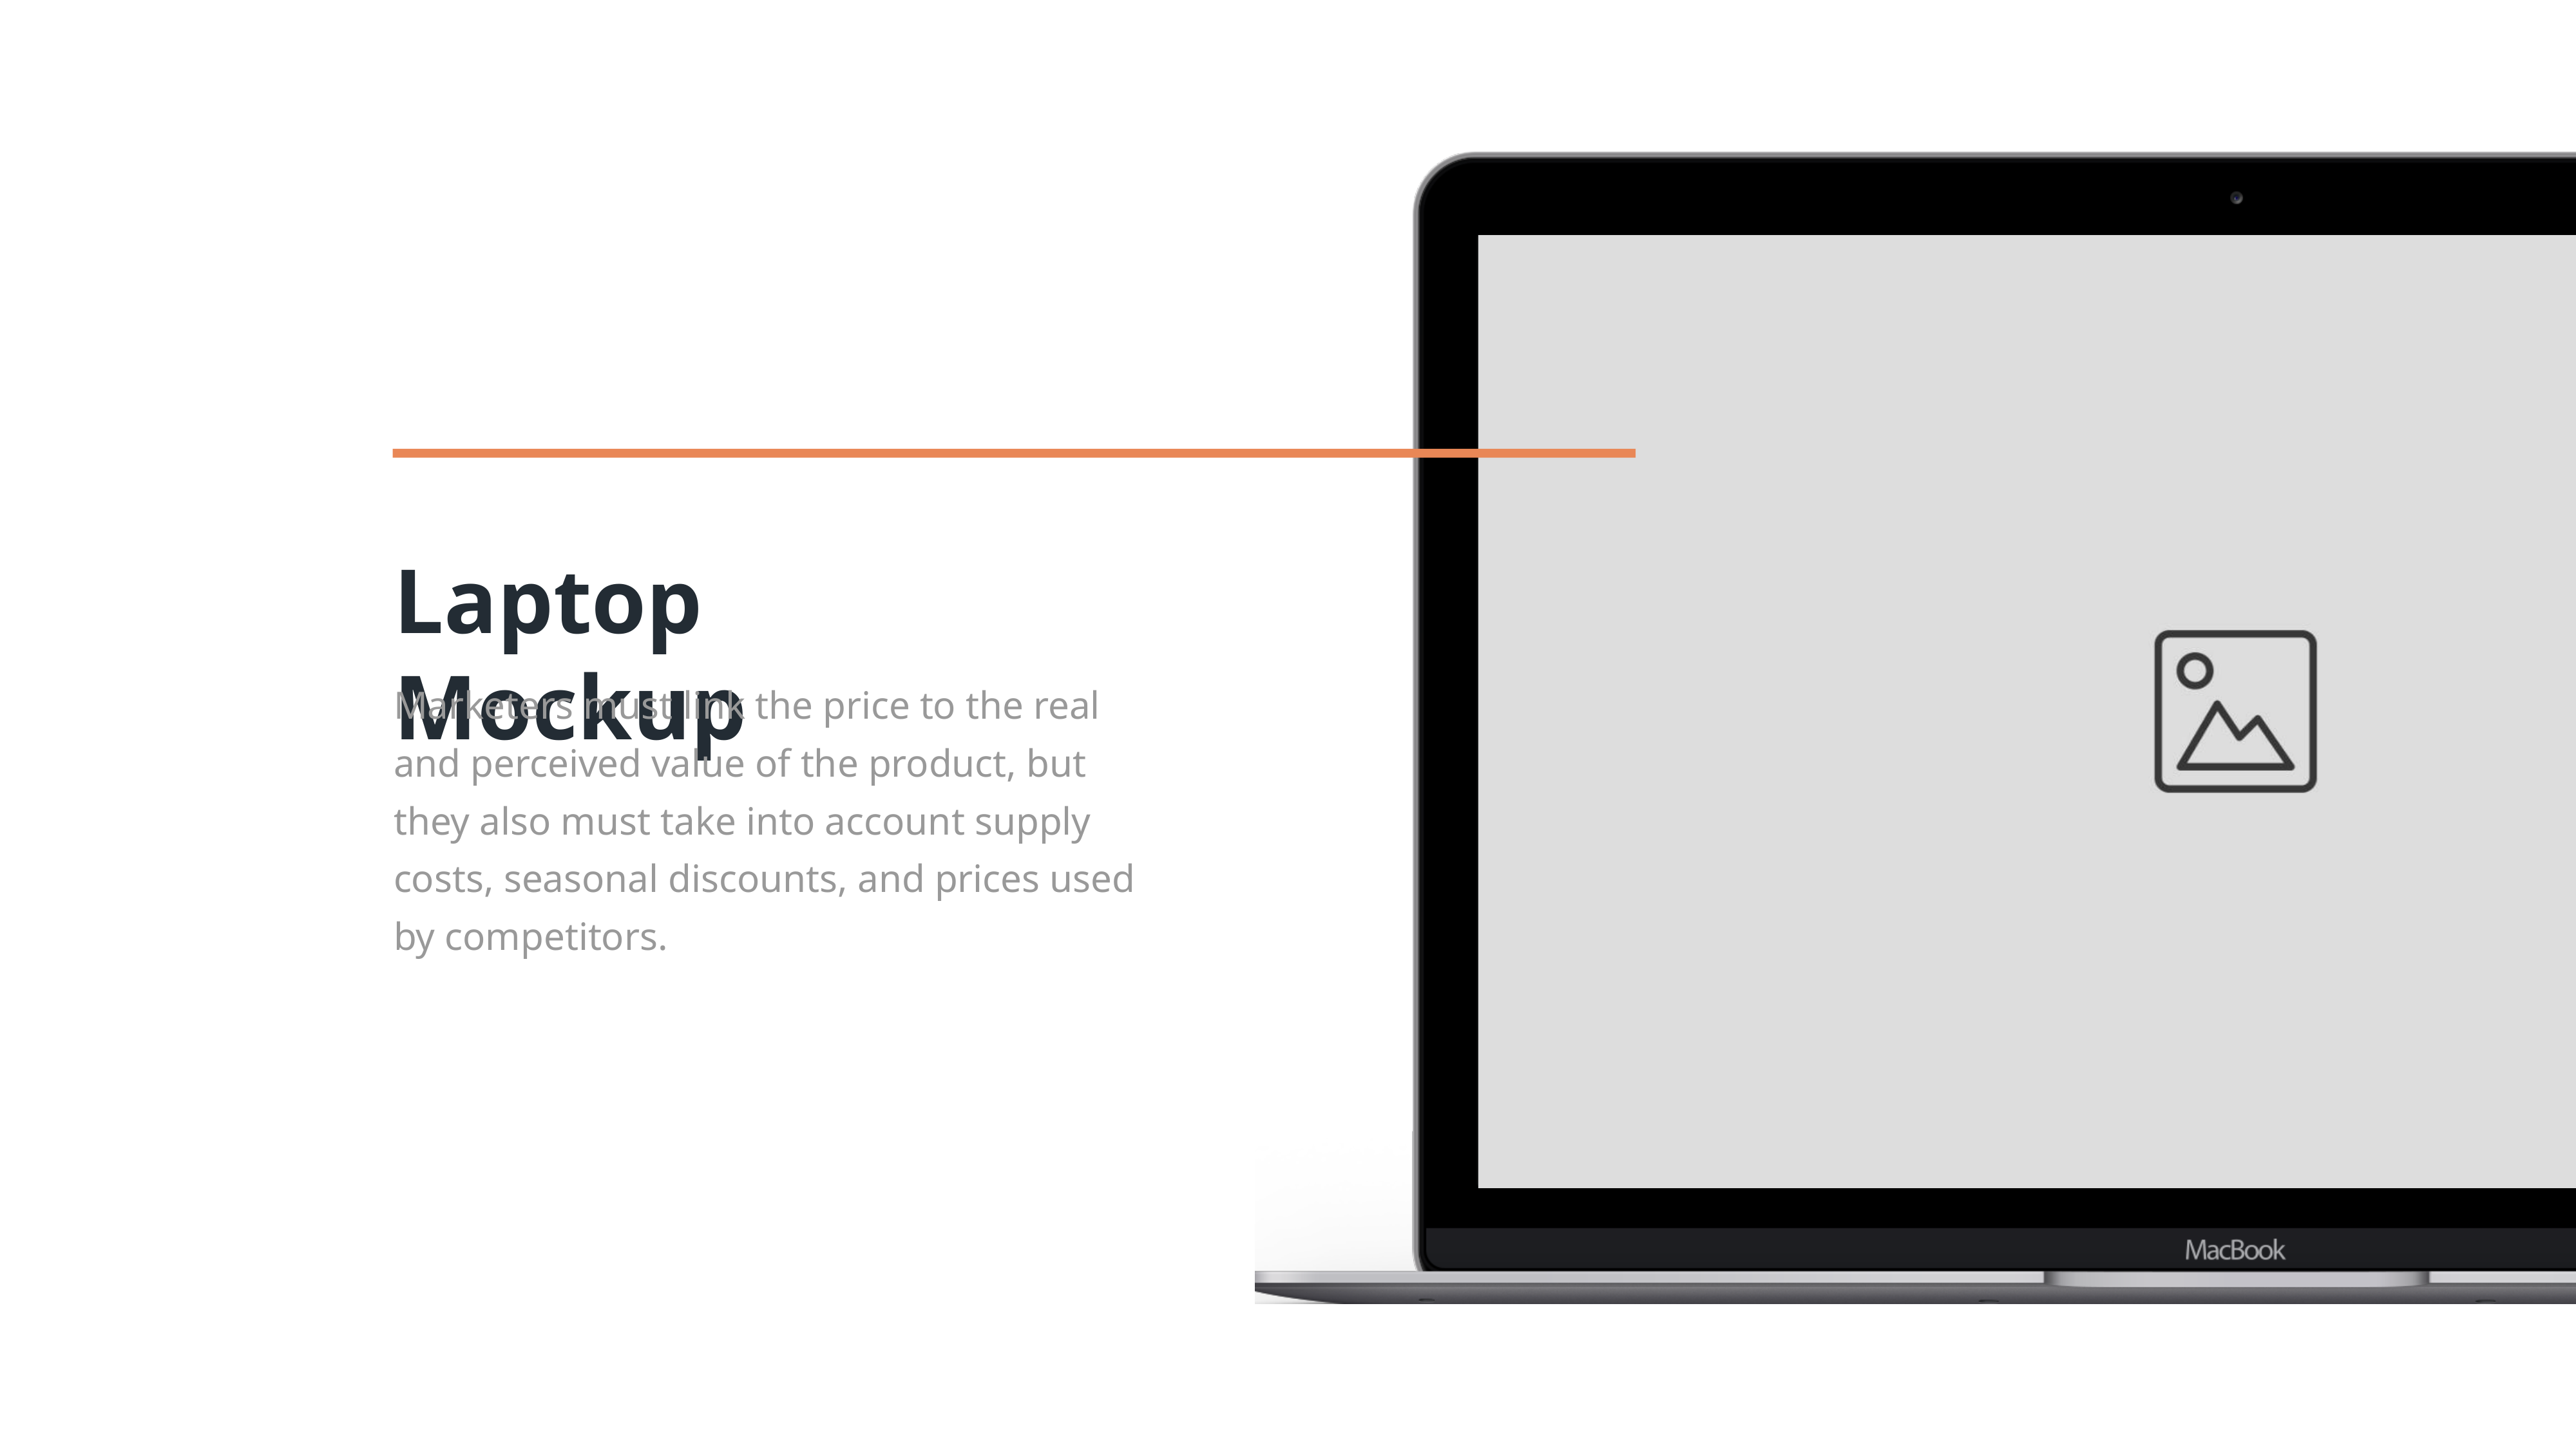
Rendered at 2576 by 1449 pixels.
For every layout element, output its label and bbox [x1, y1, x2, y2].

picture [1255, 144, 2576, 1304]
text_box [392, 448, 1255, 459]
text_box [370, 540, 1194, 909]
